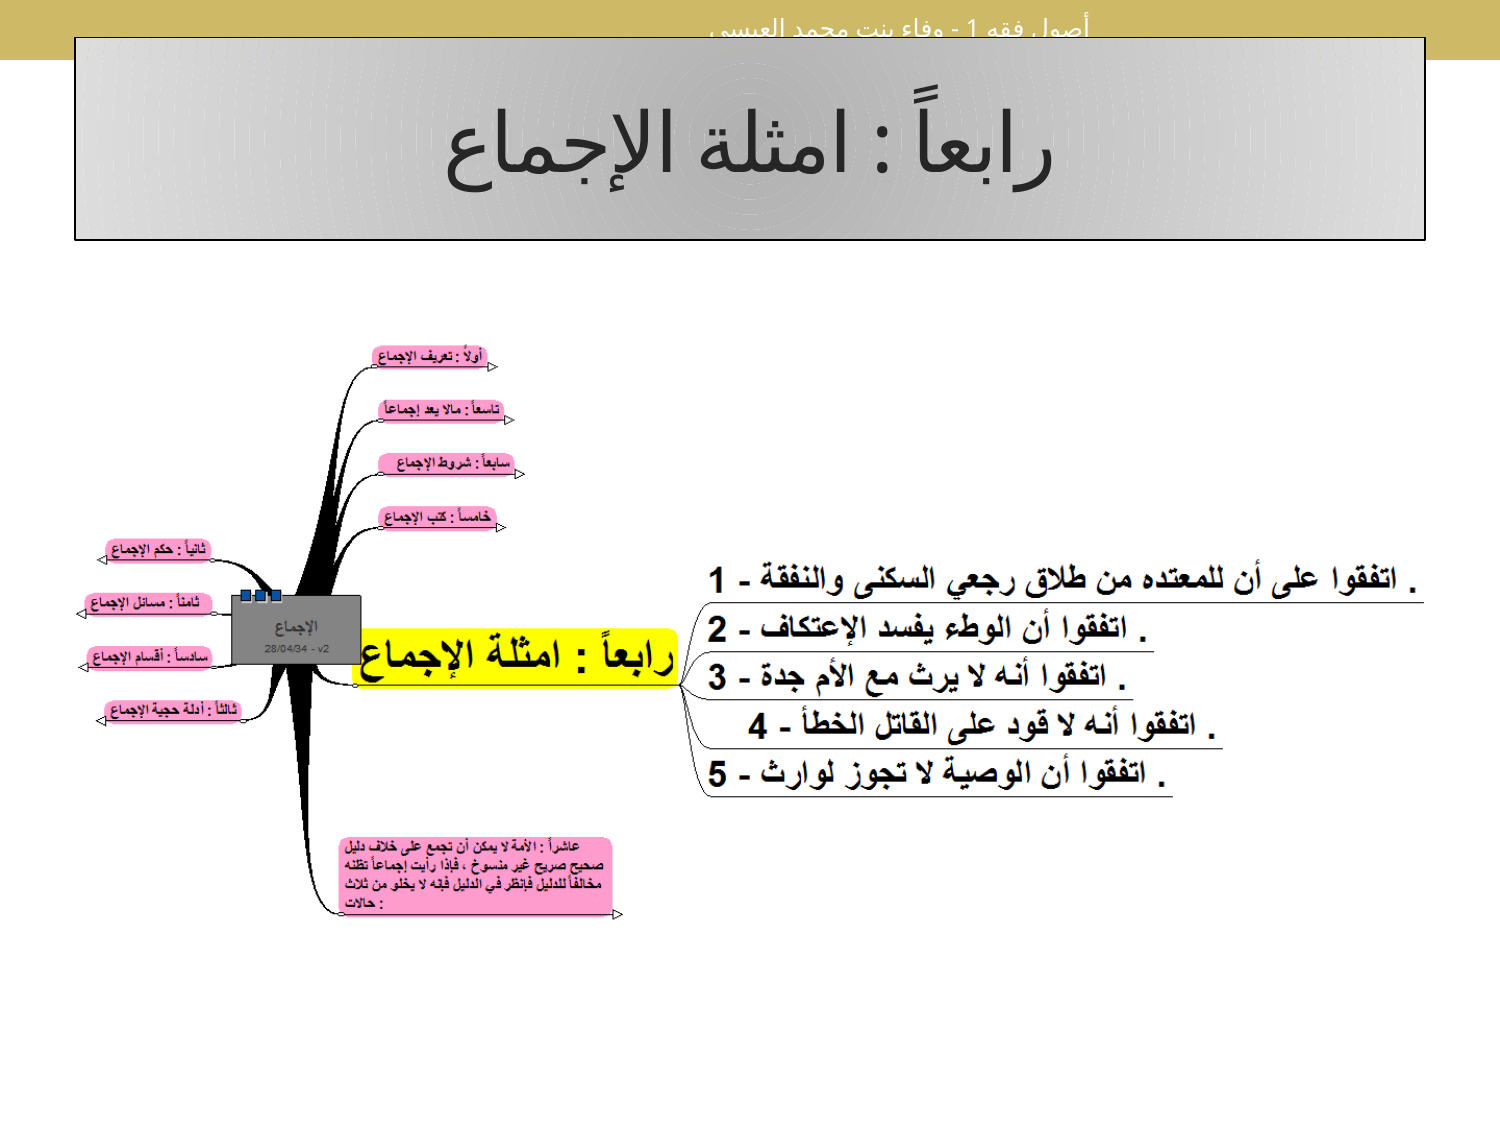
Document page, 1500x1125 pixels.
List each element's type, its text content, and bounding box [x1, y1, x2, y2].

picture [74, 262, 1426, 1005]
title رابعاً : امثلة الإجماع [74, 37, 1426, 241]
footer أصول فقه 1 - وفاء بنت محمد العيسى [562, 3, 1238, 57]
